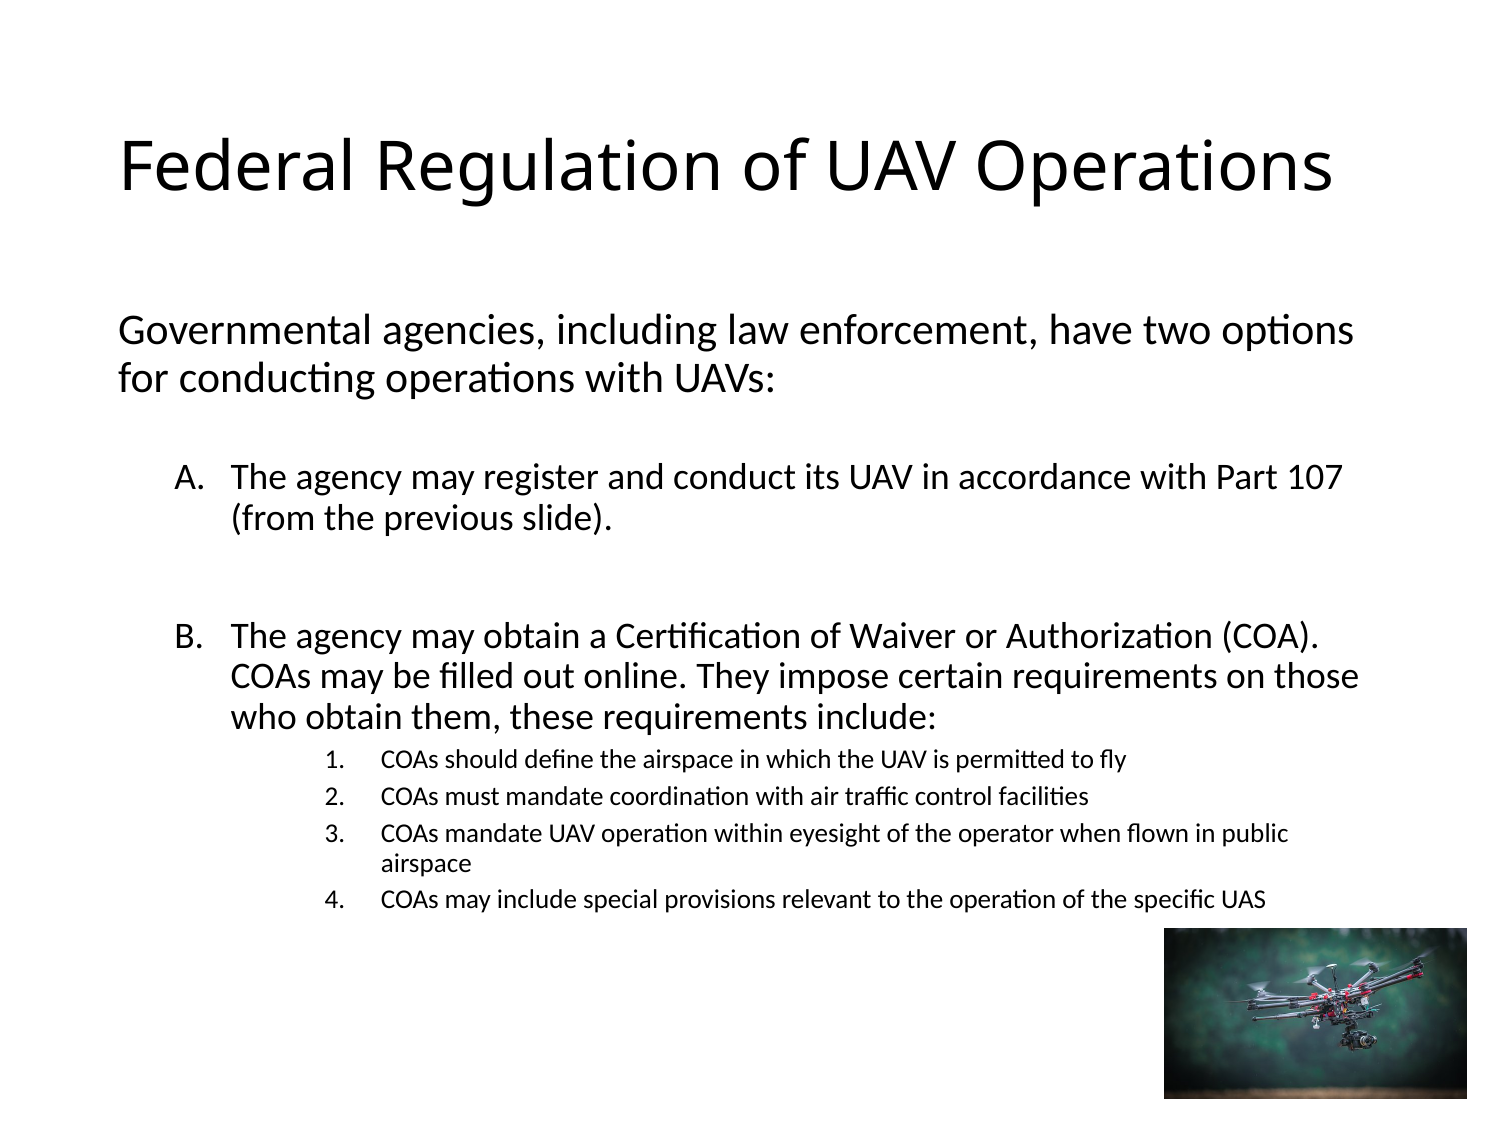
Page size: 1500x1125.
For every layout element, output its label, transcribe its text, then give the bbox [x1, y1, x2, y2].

title Federal Regulation of UAV Operations [102, 59, 1398, 278]
picture [1164, 928, 1467, 1099]
list Governmental agencies, including law enforcement, have two options for conducting operations with UAVs: The agency may register and conduct its UAV in accordance with Part 107 (from the previous slide). The agency may obtain a Certification of Waiver or Authorization (COA). COAs may be filled out online. They impose certain requirements on those who obtain them, these requirements include: COAs should define the airspace in which the UAV is permitted to fly COAs must mandate coordination with air traffic control facilities COAs mandate UAV operation within eyesight of the operator when flown in public airspace COAs may include special provisions relevant to the operation of the specific UAS [102, 299, 1398, 1014]
